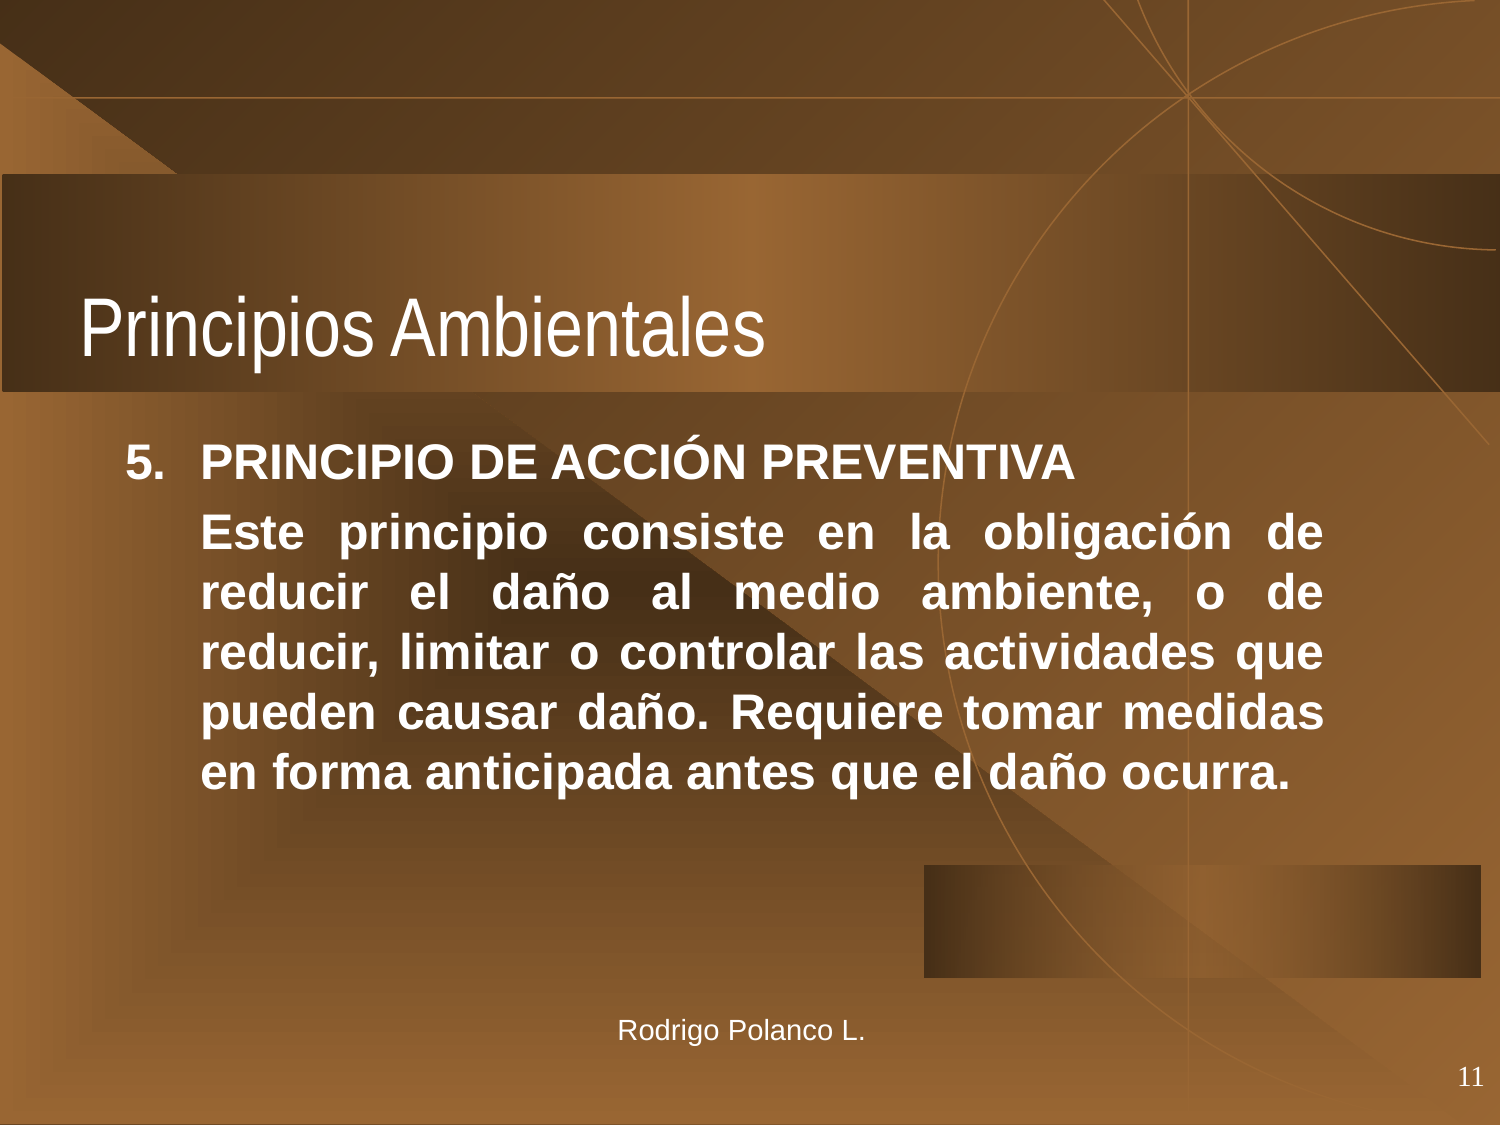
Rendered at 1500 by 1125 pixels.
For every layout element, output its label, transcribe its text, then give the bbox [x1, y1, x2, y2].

slide_number 11 [1341, 1049, 1500, 1125]
list 5. PRINCIPIO DE ACCIÓN PREVENTIVA Este principio consiste en la obligación de reducir el daño al medio ambiente, o de reducir, limitar o controlar las actividades que pueden causar daño. Requiere tomar medidas en forma anticipada antes que el daño ocurra. [109, 422, 1341, 1125]
title Principios Ambientales [63, 177, 1446, 382]
